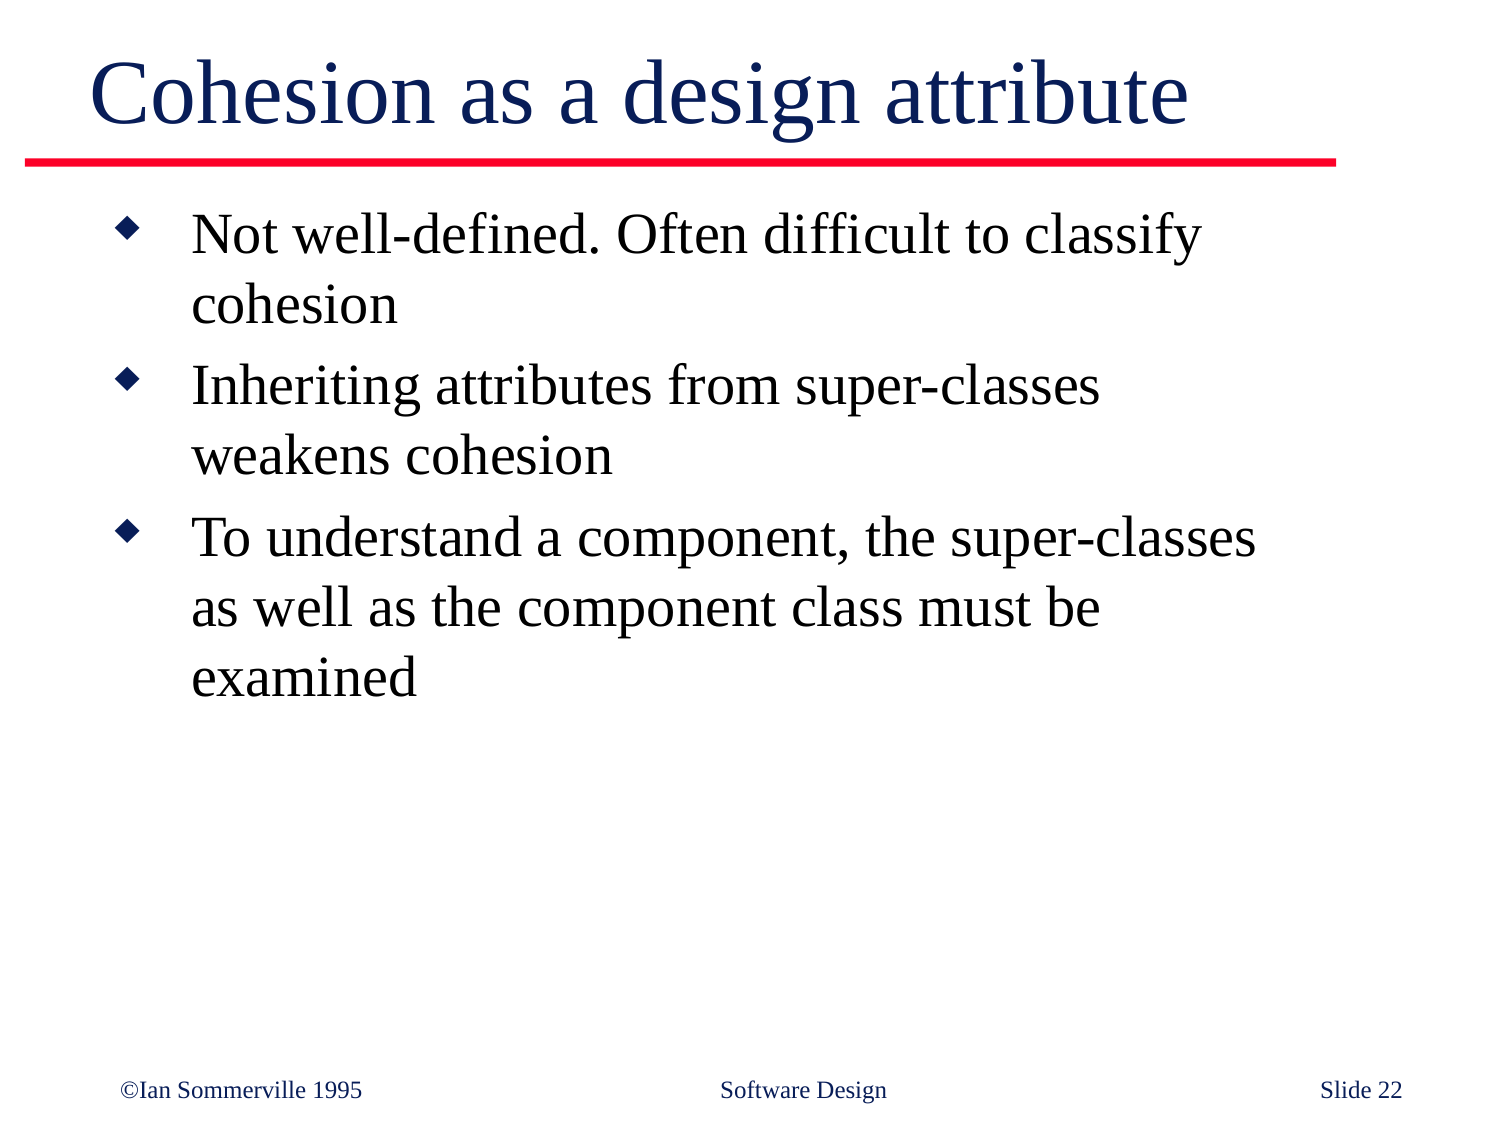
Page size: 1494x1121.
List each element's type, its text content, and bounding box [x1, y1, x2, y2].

title Cohesion as a design attribute [75, 37, 1350, 150]
list Not well-defined. Often difficult to classify cohesion Inheriting attributes from super-classes weakens cohesion To understand a component, the super-classes as well as the component class must be examined [99, 187, 1437, 1038]
